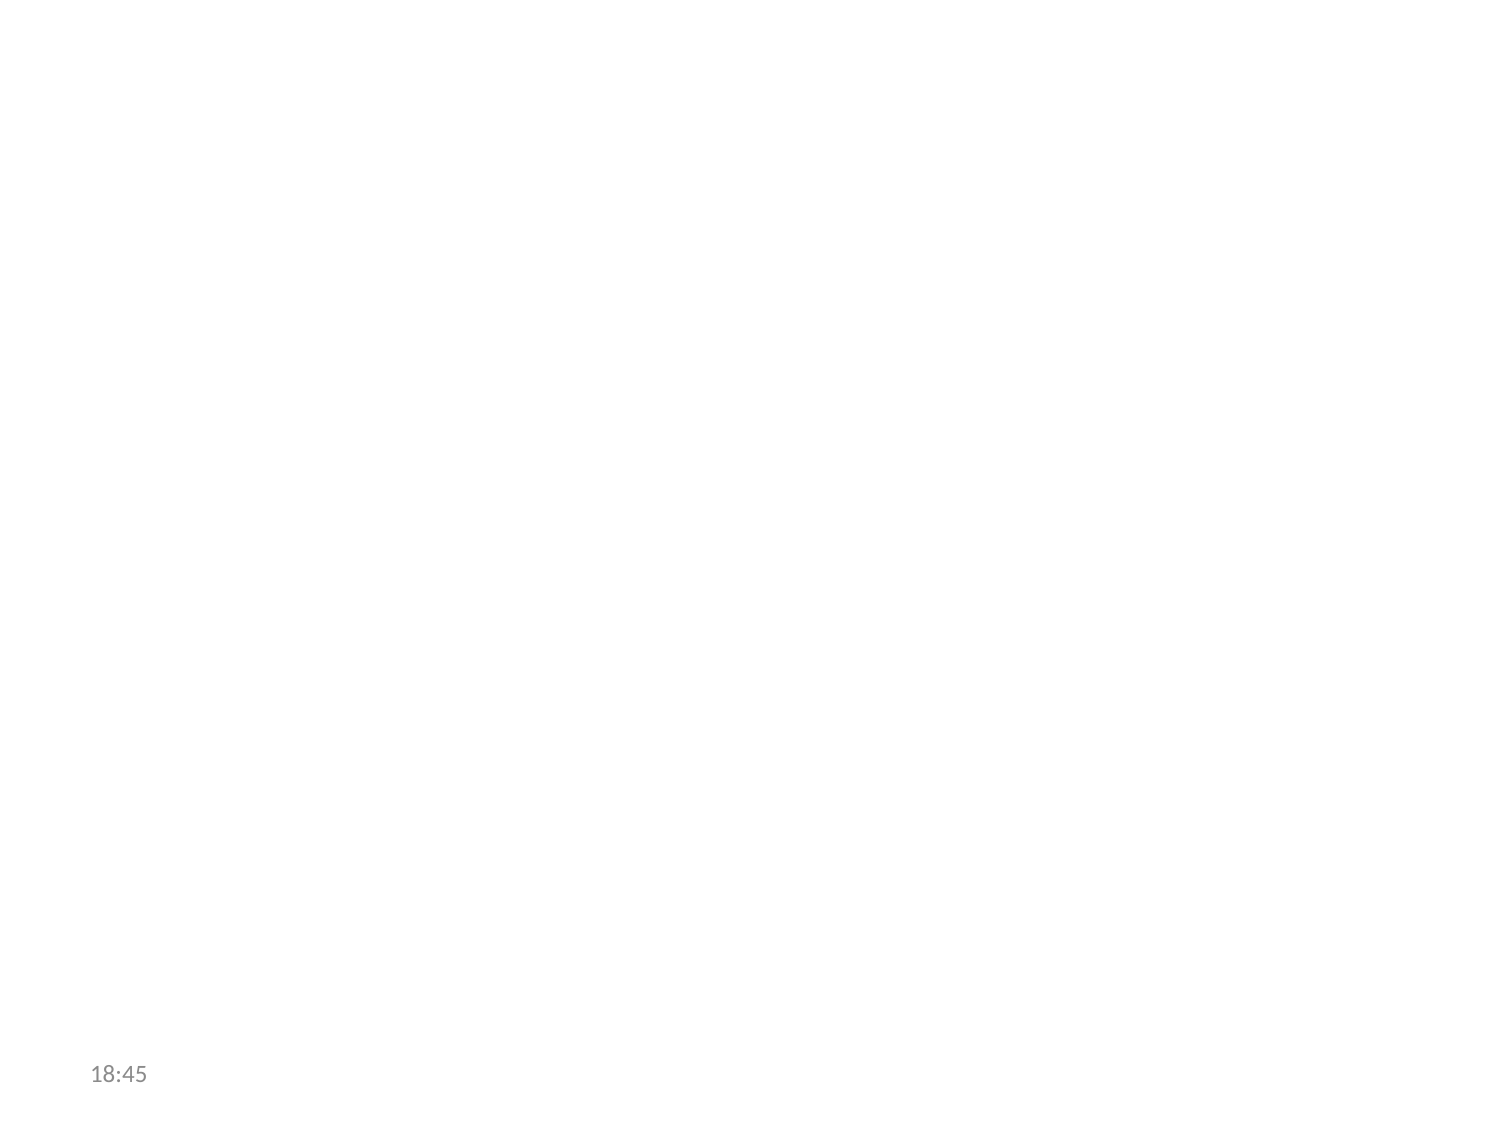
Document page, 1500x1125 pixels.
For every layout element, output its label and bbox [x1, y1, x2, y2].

slide_number [75, 1042, 425, 1103]
